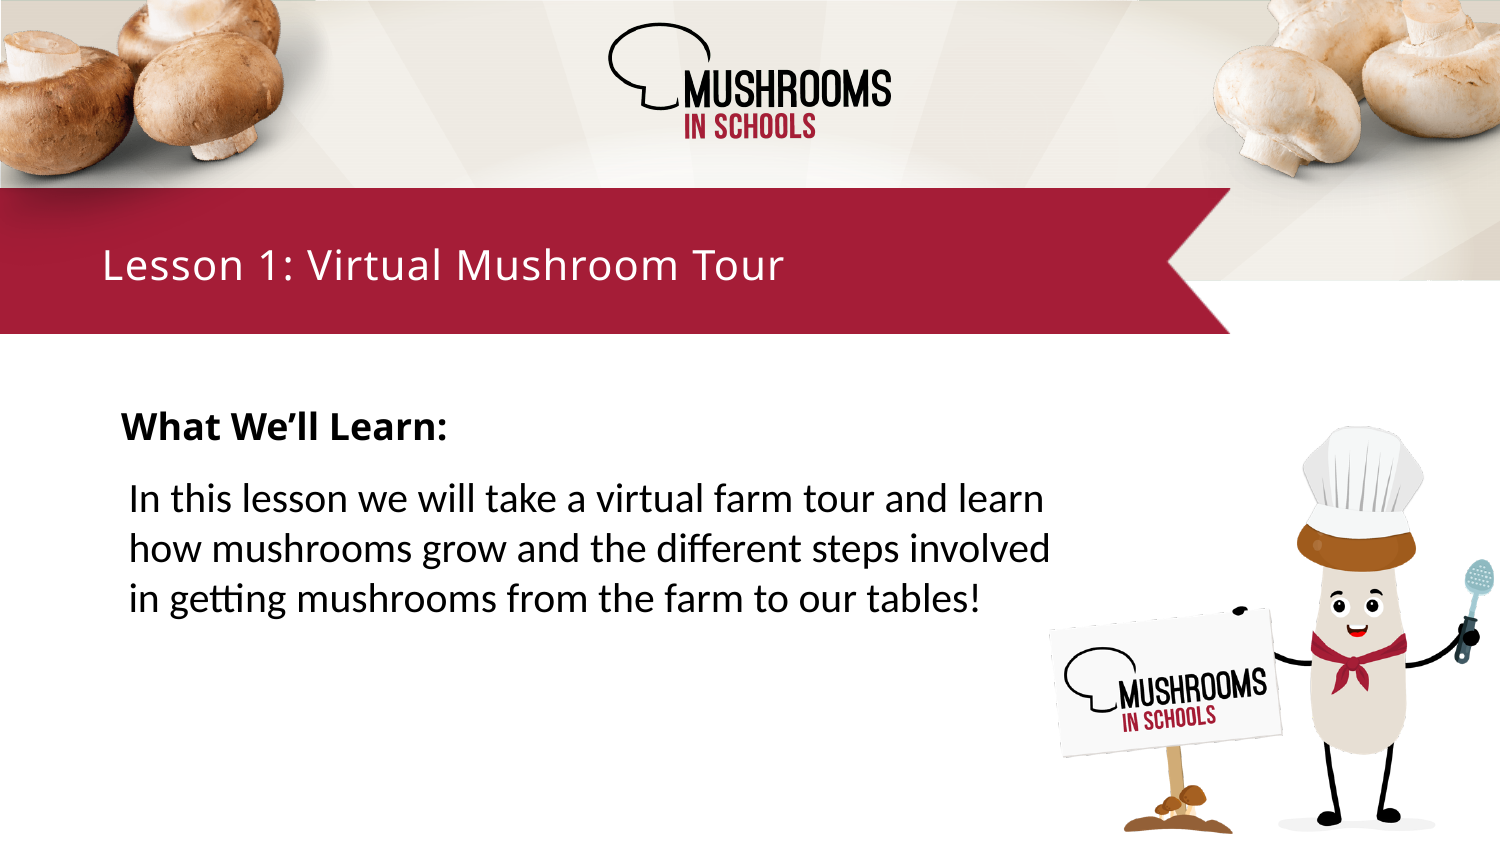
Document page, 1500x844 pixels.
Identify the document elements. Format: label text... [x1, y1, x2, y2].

picture [1039, 416, 1500, 844]
picture [0, 0, 1500, 325]
list Lesson 1: Virtual Mushroom Tour [69, 223, 1148, 351]
text_box In this lesson we will take a virtual farm tour and learn how mushrooms grow and the different steps involved in getting mushrooms from the farm to our tables! [113, 463, 1034, 629]
